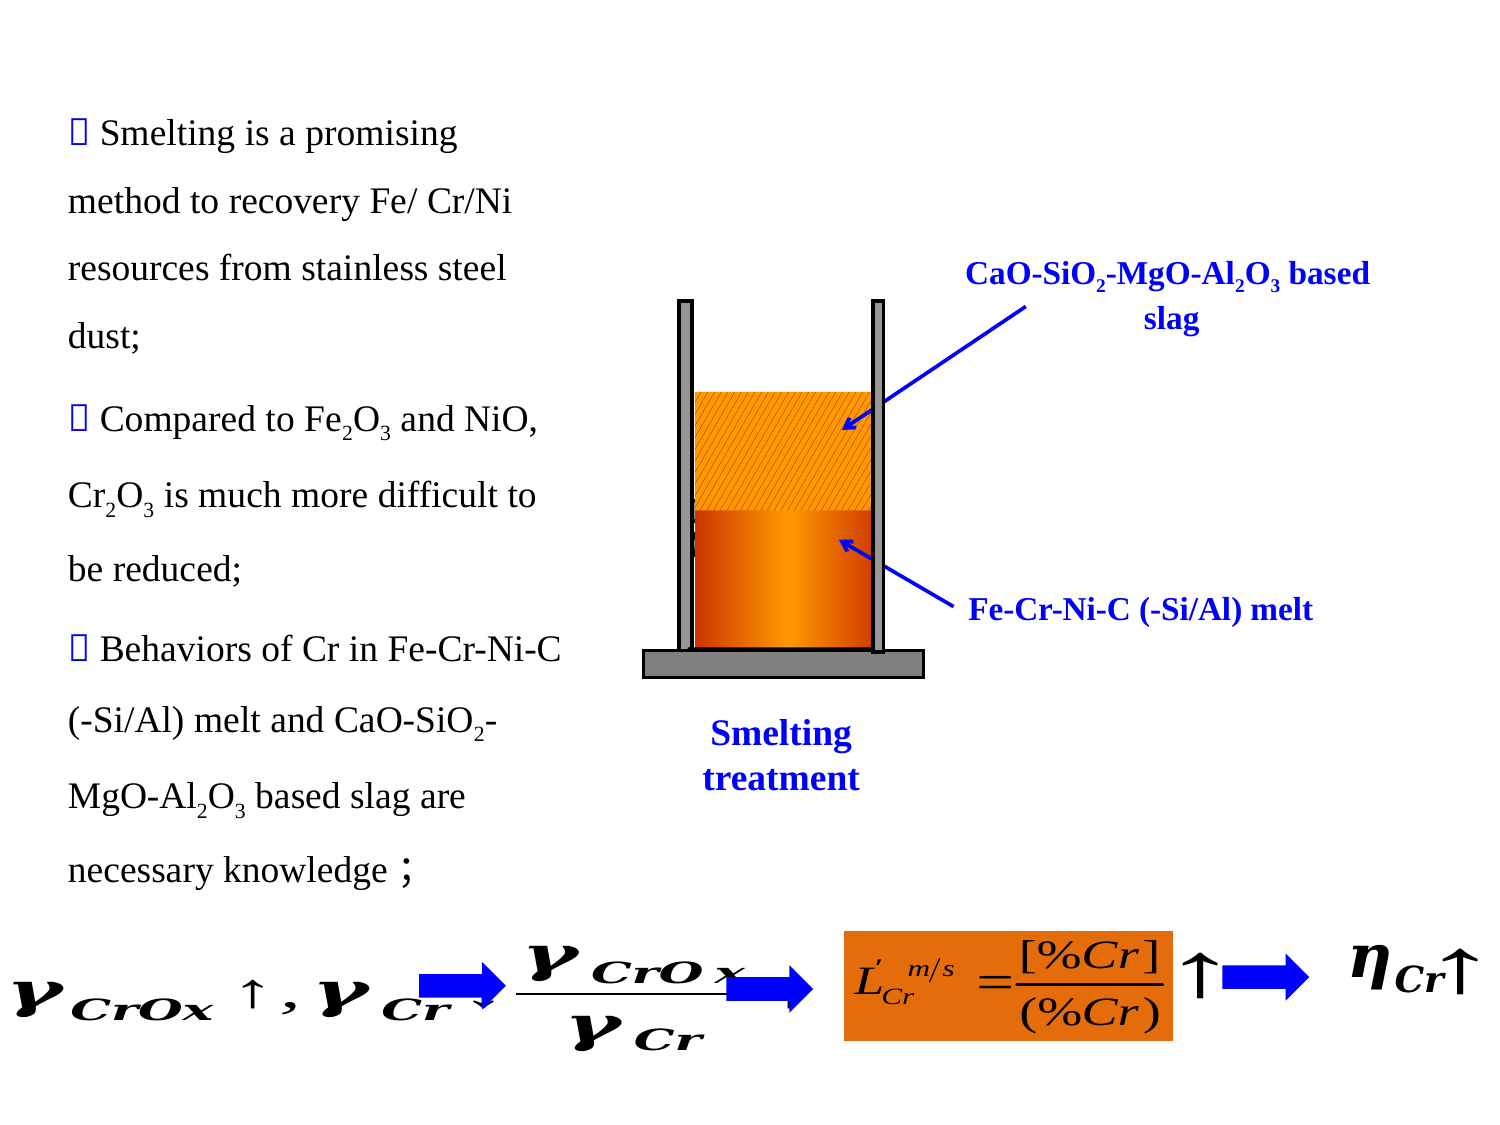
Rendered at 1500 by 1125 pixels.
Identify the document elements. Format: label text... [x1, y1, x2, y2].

text_box [643, 650, 924, 678]
text_box Smelting treatment [673, 707, 890, 798]
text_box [694, 243, 1399, 511]
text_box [687, 495, 1338, 651]
text_box  Smelting is a promising method to recovery Fe/ Cr/Ni resources from stainless steel dust;  Compared to Fe2O3 and NiO, Cr2O3 is much more difficult to be reduced;  Behaviors of Cr in Fe-Cr-Ni-C (-Si/Al) melt and CaO-SiO2-MgO-Al2O3 based slag are necessary knowledge； [53, 78, 585, 898]
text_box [675, 383, 689, 622]
text_box [678, 631, 682, 651]
text_box [678, 301, 689, 382]
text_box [5, 924, 1498, 1059]
